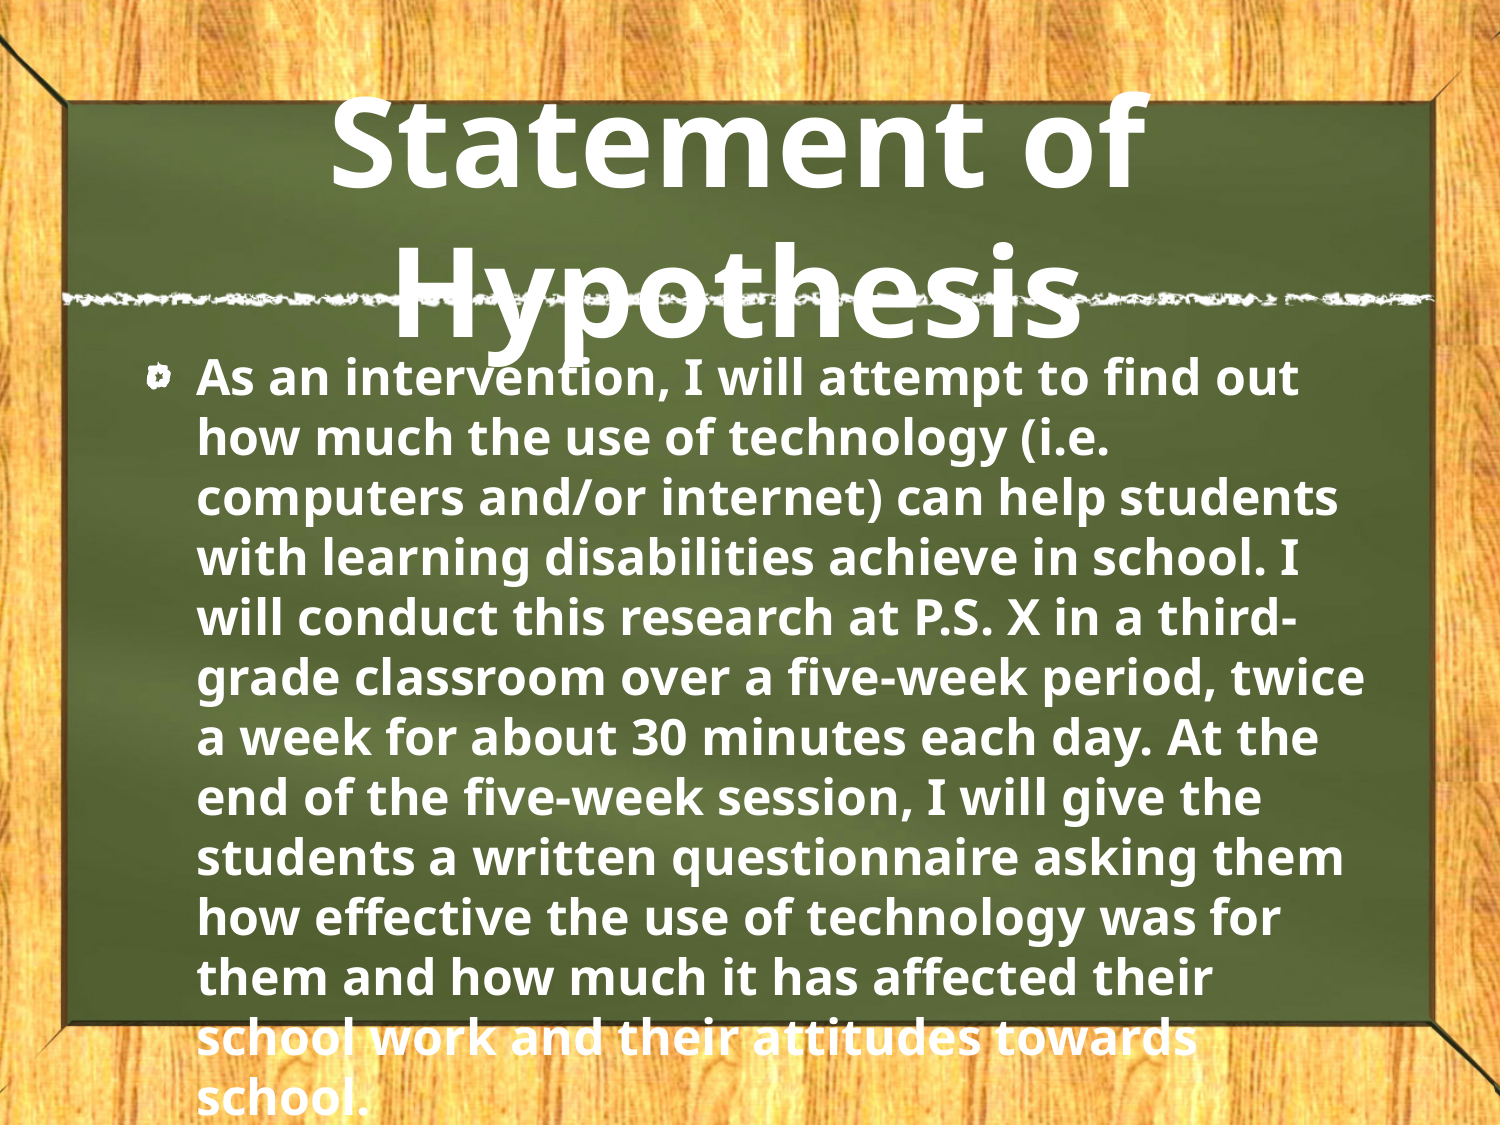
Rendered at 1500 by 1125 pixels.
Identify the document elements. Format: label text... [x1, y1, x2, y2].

picture [0, 0, 1500, 1125]
list As an intervention, I will attempt to find out how much the use of technology (i.e. computers and/or internet) can help students with learning disabilities achieve in school. I will conduct this research at P.S. X in a third-grade classroom over a five-week period, twice a week for about 30 minutes each day. At the end of the five-week session, I will give the students a written questionnaire asking them how effective the use of technology was for them and how much it has affected their school work and their attitudes towards school. [124, 337, 1388, 1013]
title Statement of Hypothesis [62, 99, 1413, 326]
